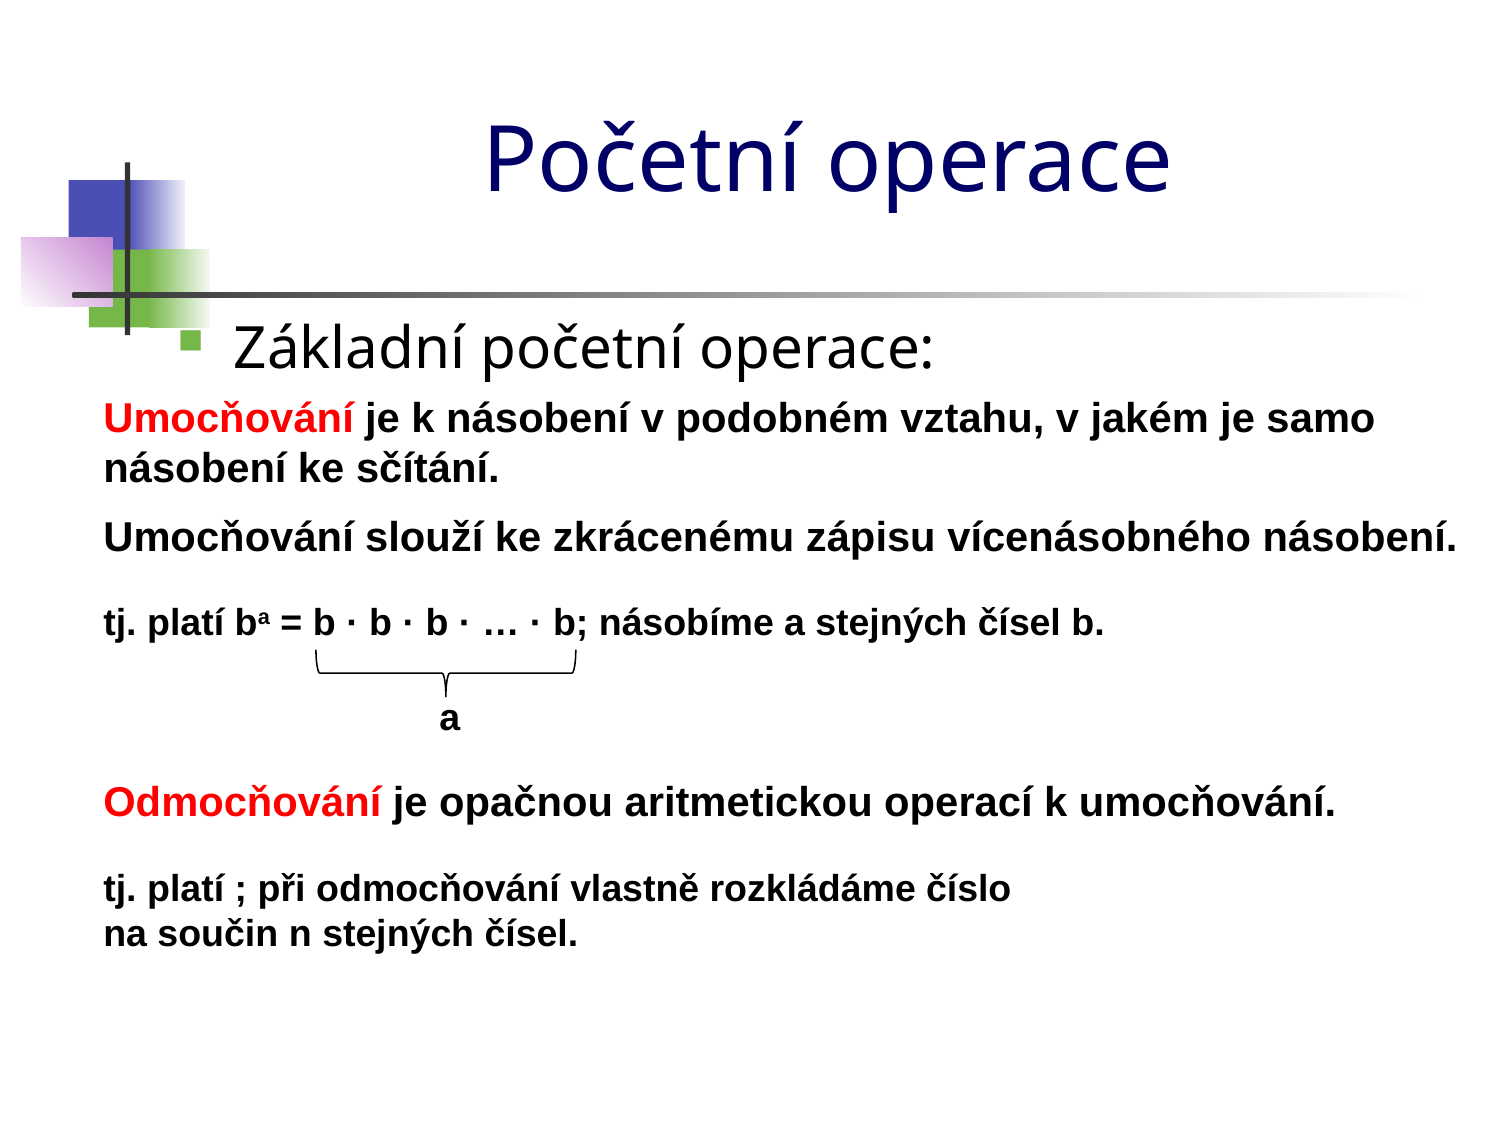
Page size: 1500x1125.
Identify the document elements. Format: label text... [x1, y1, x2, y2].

list Základní početní operace: [147, 302, 1165, 383]
text_box tj. platí ba = b · b · b · … · b; násobíme a stejných čísel b. a [88, 590, 1317, 767]
text_box [315, 649, 576, 697]
text_box Umocňování je k násobení v podobném vztahu, v jakém je samo násobení ke sčítání. [88, 383, 1500, 499]
text_box Odmocňování je opačnou aritmetickou operací k umocňování. [88, 767, 1406, 833]
text_box Umocňování slouží ke zkrácenému zápisu vícenásobného násobení. [88, 501, 1500, 567]
title Početní operace [188, 34, 1468, 276]
